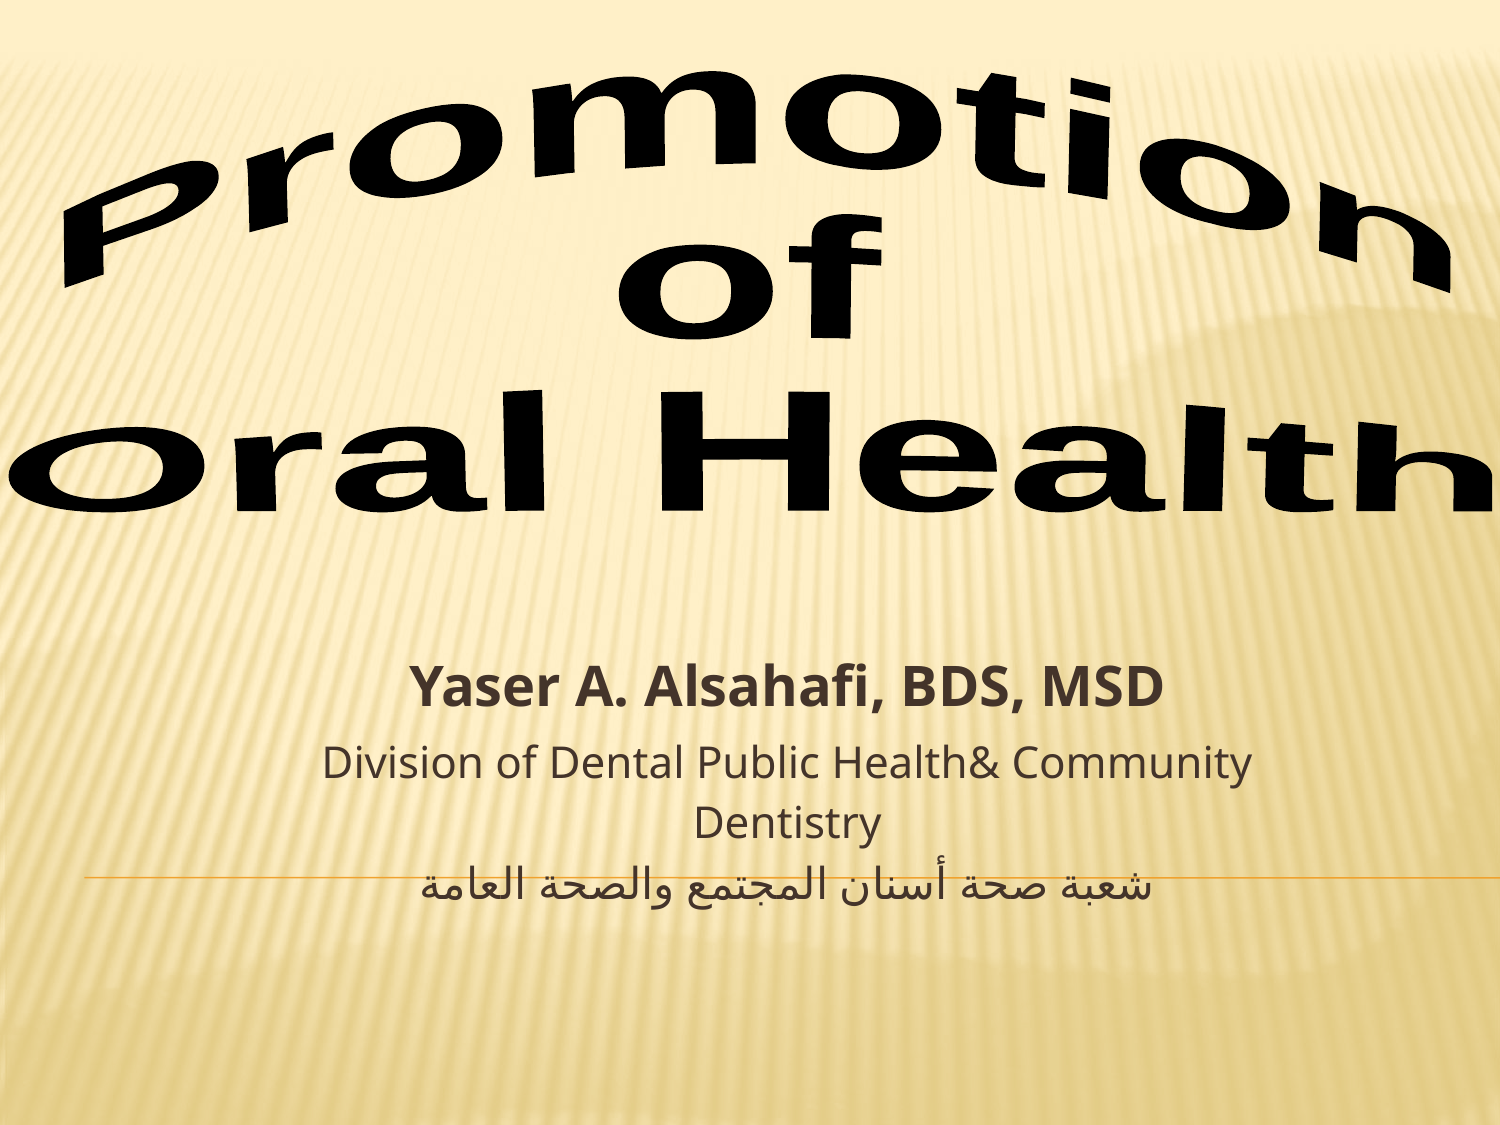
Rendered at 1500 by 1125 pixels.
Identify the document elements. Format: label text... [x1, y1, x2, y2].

subtitle Yaser A. Alsahafi, BDS, MSD Division of Dental Public Health& Community Dentistry شعبة صحة أسنان المجتمع والصحة العامة [225, 637, 1350, 925]
